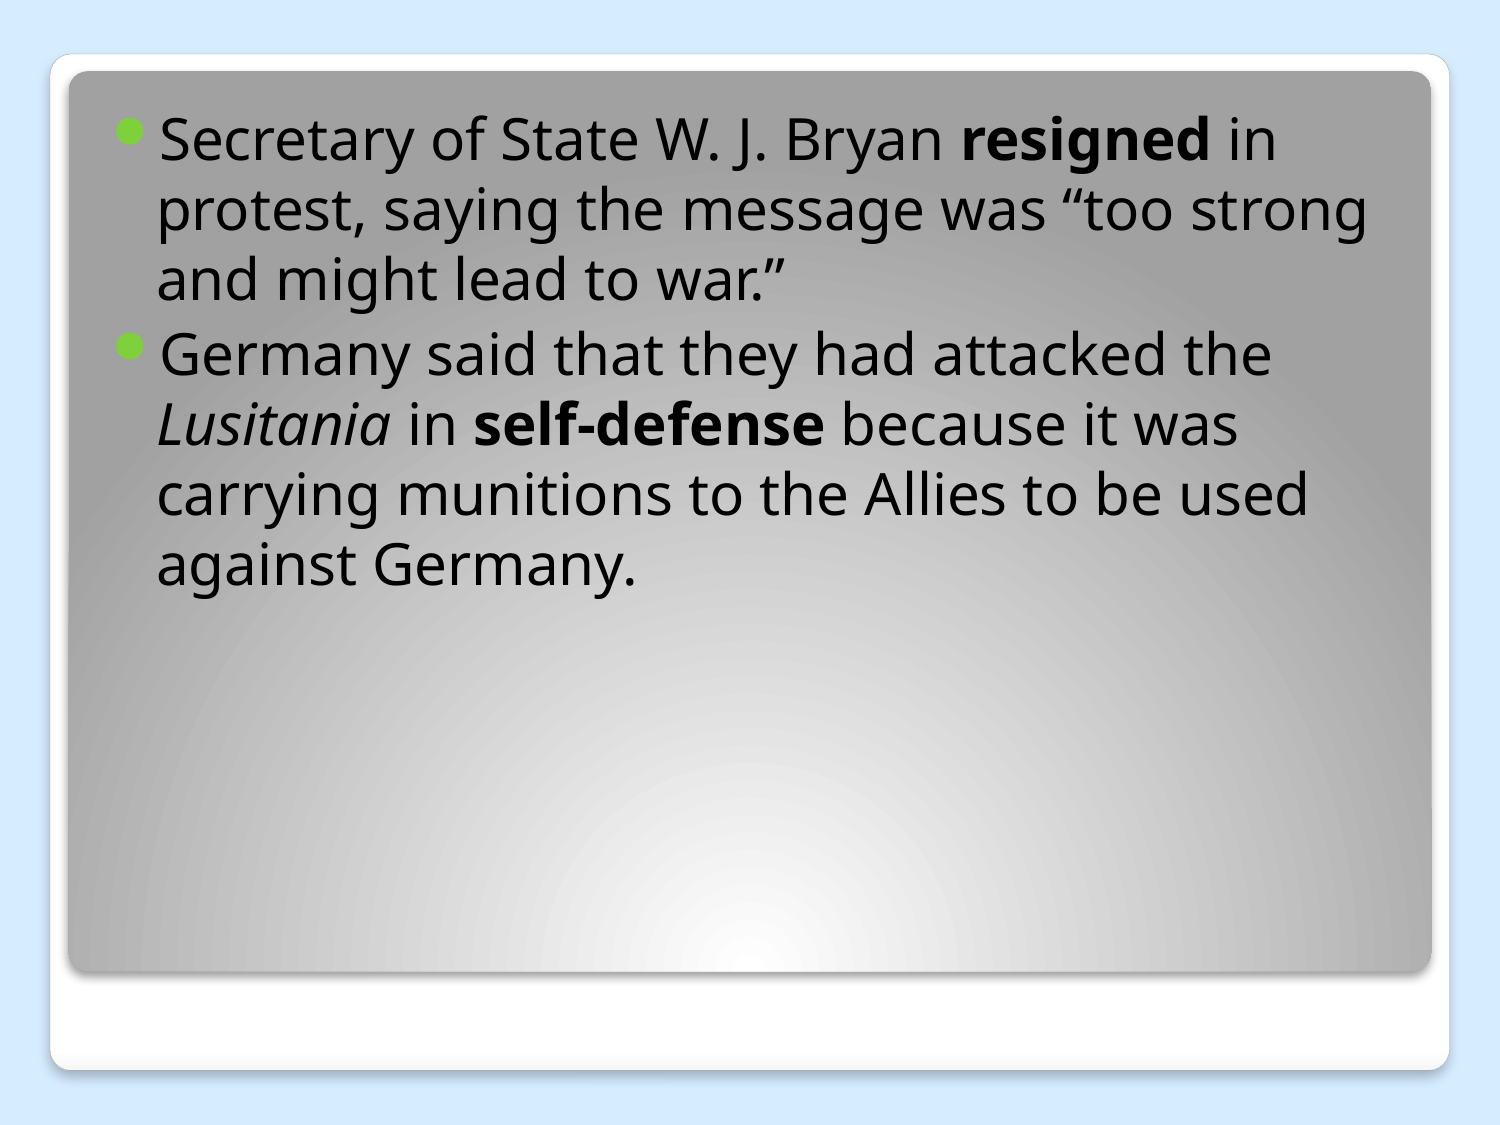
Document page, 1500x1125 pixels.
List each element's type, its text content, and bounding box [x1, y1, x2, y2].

list Secretary of State W. J. Bryan resigned in protest, saying the message was “too strong and might lead to war.” Germany said that they had attacked the Lusitania in self-defense because it was carrying munitions to the Allies to be used against Germany. [82, 86, 1425, 774]
